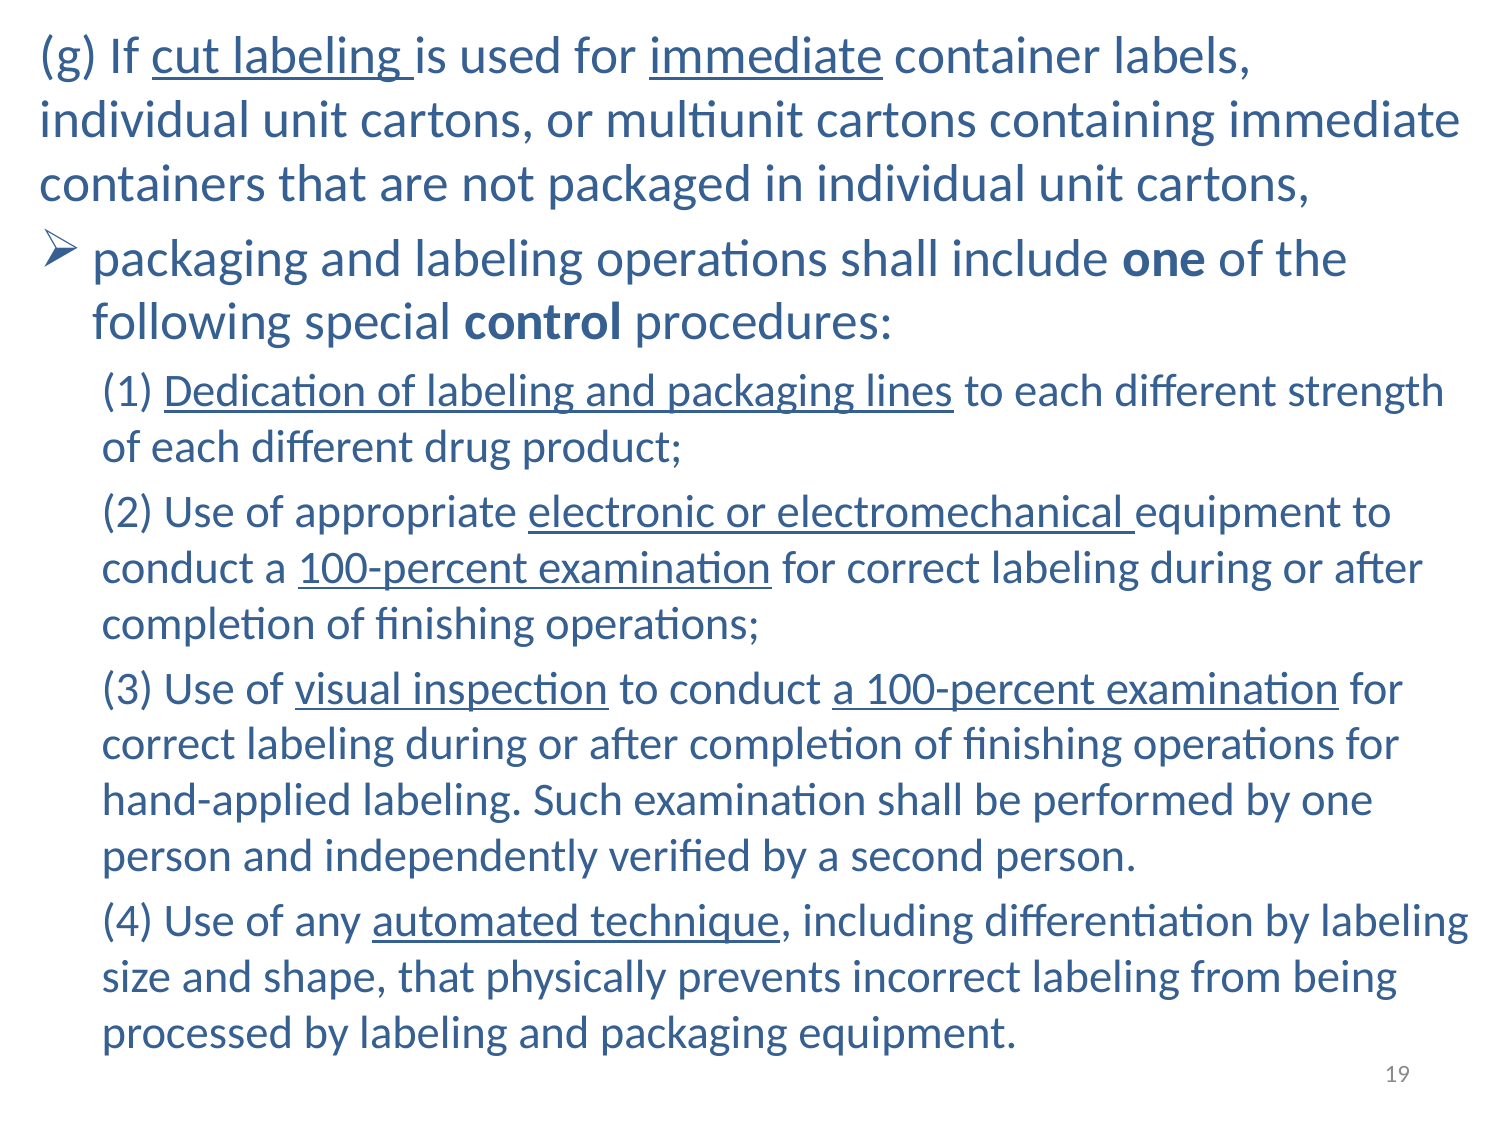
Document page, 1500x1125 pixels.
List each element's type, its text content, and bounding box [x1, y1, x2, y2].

list (g) If cut labeling is used for immediate container labels, individual unit cartons, or multiunit cartons containing immediate containers that are not packaged in individual unit cartons, packaging and labeling operations shall include one of the following special control procedures: (1) Dedication of labeling and packaging lines to each different strength of each different drug product; (2) Use of appropriate electronic or electromechanical equipment to conduct a 100-percent examination for correct labeling during or after completion of finishing operations; (3) Use of visual inspection to conduct a 100-percent examination for correct labeling during or after completion of finishing operations for hand-applied labeling. Such examination shall be performed by one person and independently verified by a second person. (4) Use of any automated technique, including differentiation by labeling size and shape, that physically prevents incorrect labeling from being processed by labeling and packaging equipment. [24, 12, 1488, 1100]
slide_number 19 [1074, 1042, 1425, 1103]
